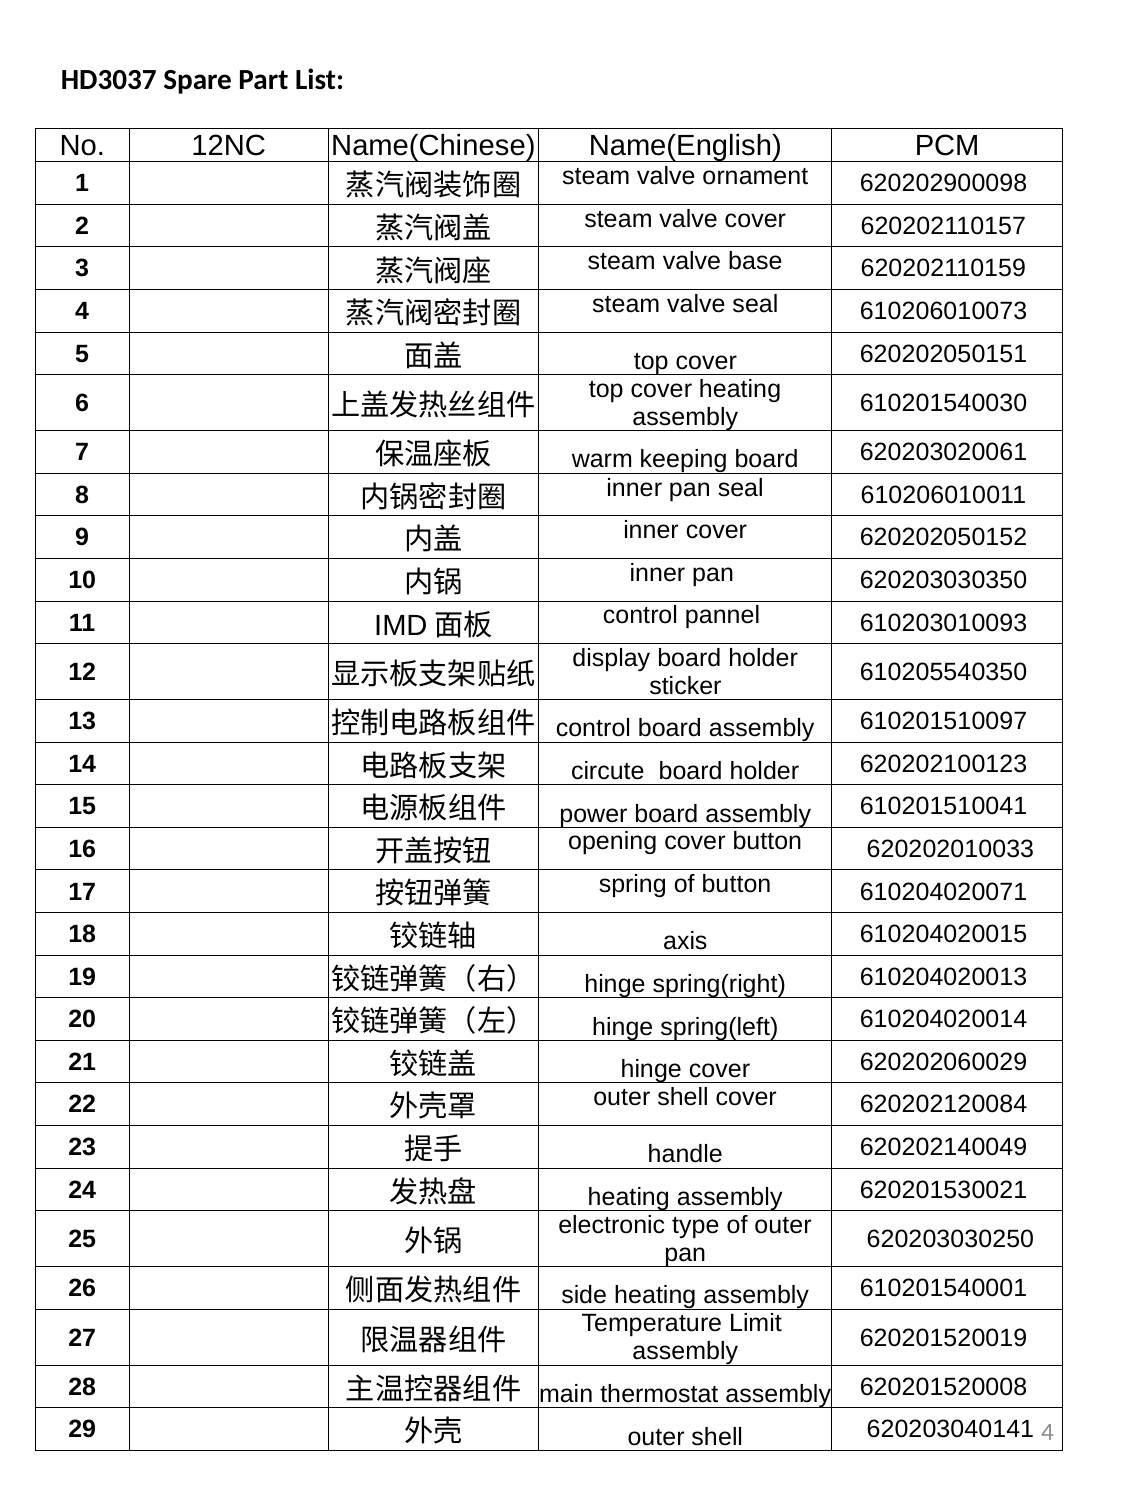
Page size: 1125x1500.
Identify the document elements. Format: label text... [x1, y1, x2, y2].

table_cell 610201510097 [832, 700, 1062, 742]
table_cell [130, 1408, 328, 1450]
table_cell 9 [36, 516, 129, 558]
table_cell 620202110159 [832, 247, 1062, 289]
table_cell 620202140049 [832, 1126, 1062, 1168]
table_cell 外锅 [329, 1211, 538, 1266]
table_cell 铰链轴 [329, 913, 538, 955]
table_cell [130, 516, 328, 558]
table_cell [130, 785, 328, 827]
table_cell 620203030350 [832, 559, 1062, 601]
table_cell 610203010093 [832, 602, 1062, 643]
table_cell [130, 828, 328, 869]
table_cell [130, 602, 328, 643]
table_cell 内锅密封圈 [329, 474, 538, 515]
table_cell hinge cover [539, 1041, 831, 1082]
table_cell [130, 644, 328, 699]
table_cell 20 [36, 998, 129, 1040]
text_box HD3037 Spare Part List: [46, 53, 1059, 118]
table_cell 620203040141 [832, 1408, 1062, 1450]
table_cell warm keeping board [539, 431, 831, 473]
table_cell 10 [36, 559, 129, 601]
table_cell 610204020071 [832, 870, 1062, 912]
table_cell 2 [36, 205, 129, 246]
table_cell [130, 1169, 328, 1210]
table_cell 21 [36, 1041, 129, 1082]
table_cell steam valve base [539, 247, 831, 289]
table_cell [130, 1041, 328, 1082]
table_cell 13 [36, 700, 129, 742]
table_cell [130, 375, 328, 430]
table_cell 18 [36, 913, 129, 955]
table_cell hinge spring(right) [539, 956, 831, 997]
table_cell opening cover button [539, 828, 831, 869]
table_cell 610204020015 [832, 913, 1062, 955]
table_header PCM [832, 129, 1062, 161]
table_cell 16 [36, 828, 129, 869]
table_cell 26 [36, 1267, 129, 1309]
table_cell 27 [36, 1310, 129, 1365]
table_cell steam valve cover [539, 205, 831, 246]
table_cell 620202050152 [832, 516, 1062, 558]
table_cell 面盖 [329, 333, 538, 374]
table_cell side heating assembly [539, 1267, 831, 1309]
table_cell 保温座板 [329, 431, 538, 473]
table_cell 电路板支架 [329, 743, 538, 784]
table_cell 铰链弹簧（右） [329, 956, 538, 997]
table_cell 620202120084 [832, 1083, 1062, 1125]
table_cell handle [539, 1126, 831, 1168]
table_cell top cover heating assembly [539, 375, 831, 430]
table_cell [130, 1267, 328, 1309]
table_cell 蒸汽阀密封圈 [329, 290, 538, 332]
table_cell 主温控器组件 [329, 1366, 538, 1407]
table_cell 限温器组件 [329, 1310, 538, 1365]
table_cell display board holder sticker [539, 644, 831, 699]
table_cell 610201540030 [832, 375, 1062, 430]
table_cell inner cover [539, 516, 831, 558]
table_cell inner pan seal [539, 474, 831, 515]
table_cell [130, 333, 328, 374]
table_cell [130, 998, 328, 1040]
table_cell 17 [36, 870, 129, 912]
table_cell [130, 247, 328, 289]
table_cell [130, 1083, 328, 1125]
table_cell 15 [36, 785, 129, 827]
table_cell top cover [539, 333, 831, 374]
table_cell heating assembly [539, 1169, 831, 1210]
table_cell 铰链盖 [329, 1041, 538, 1082]
table_cell control pannel [539, 602, 831, 643]
table_cell 24 [36, 1169, 129, 1210]
table_cell 610201510041 [832, 785, 1062, 827]
table_cell 28 [36, 1366, 129, 1407]
table_cell 620202110157 [832, 205, 1062, 246]
table_cell [130, 1366, 328, 1407]
table_cell hinge spring(left) [539, 998, 831, 1040]
table_cell 6 [36, 375, 129, 430]
table_cell main thermostat assembly [539, 1366, 831, 1407]
table_cell 620201530021 [832, 1169, 1062, 1210]
table_cell steam valve seal [539, 290, 831, 332]
table_cell inner pan [539, 559, 831, 601]
table_header No. [36, 129, 129, 161]
table_cell axis [539, 913, 831, 955]
table_cell 620202050151 [832, 333, 1062, 374]
table_header 12NC [130, 129, 328, 161]
table_cell 电源板组件 [329, 785, 538, 827]
table_cell circute board holder [539, 743, 831, 784]
table_cell 蒸汽阀盖 [329, 205, 538, 246]
table_cell 显示板支架贴纸 [329, 644, 538, 699]
table_cell 蒸汽阀座 [329, 247, 538, 289]
table_cell 620201520019 [832, 1310, 1062, 1365]
table_cell IMD面板 [329, 602, 538, 643]
table_cell Temperature Limit assembly [539, 1310, 831, 1365]
table_cell 25 [36, 1211, 129, 1266]
table_cell 620201520008 [832, 1366, 1062, 1407]
table_cell [130, 474, 328, 515]
table_cell 620202900098 [832, 162, 1062, 204]
table_cell [130, 870, 328, 912]
table_cell [130, 743, 328, 784]
table_cell [130, 1126, 328, 1168]
table_cell outer shell cover [539, 1083, 831, 1125]
table_cell 610206010073 [832, 290, 1062, 332]
table_cell 内锅 [329, 559, 538, 601]
table_cell 29 [36, 1408, 129, 1450]
table_cell 外壳罩 [329, 1083, 538, 1125]
table_cell 22 [36, 1083, 129, 1125]
table_cell 19 [36, 956, 129, 997]
table_cell 内盖 [329, 516, 538, 558]
table_cell control board assembly [539, 700, 831, 742]
table_cell 610204020014 [832, 998, 1062, 1040]
table_cell steam valve ornament [539, 162, 831, 204]
table_header Name(English) [539, 129, 831, 161]
table_cell 14 [36, 743, 129, 784]
table_cell power board assembly [539, 785, 831, 827]
table_cell outer shell [539, 1408, 831, 1450]
table_cell 提手 [329, 1126, 538, 1168]
table_cell electronic type of outer pan [539, 1211, 831, 1266]
table_cell [130, 431, 328, 473]
table_cell 开盖按钮 [329, 828, 538, 869]
table_cell 4 [36, 290, 129, 332]
table_cell [130, 700, 328, 742]
table_cell 620203030250 [832, 1211, 1062, 1266]
table_cell 620202060029 [832, 1041, 1062, 1082]
table_cell 610205540350 [832, 644, 1062, 699]
table_cell 按钮弹簧 [329, 870, 538, 912]
table_cell spring of button [539, 870, 831, 912]
table_cell [130, 913, 328, 955]
table_cell 8 [36, 474, 129, 515]
table_cell [130, 290, 328, 332]
table_cell 3 [36, 247, 129, 289]
table_cell 610204020013 [832, 956, 1062, 997]
table_cell 11 [36, 602, 129, 643]
table_cell 上盖发热丝组件 [329, 375, 538, 430]
table_cell 7 [36, 431, 129, 473]
table_cell [130, 956, 328, 997]
table_cell 蒸汽阀装饰圈 [329, 162, 538, 204]
table_cell 控制电路板组件 [329, 700, 538, 742]
table_cell [130, 162, 328, 204]
table_cell [130, 1310, 328, 1365]
table_cell 620202010033 [832, 828, 1062, 869]
table_cell 620203020061 [832, 431, 1062, 473]
table_cell 外壳 [329, 1408, 538, 1450]
table_cell 1 [36, 162, 129, 204]
table_cell [130, 205, 328, 246]
table_cell 发热盘 [329, 1169, 538, 1210]
table_cell 侧面发热组件 [329, 1267, 538, 1309]
table_cell 610201540001 [832, 1267, 1062, 1309]
table_cell 铰链弹簧（左） [329, 998, 538, 1040]
table_cell 23 [36, 1126, 129, 1168]
table_cell 620202100123 [832, 743, 1062, 784]
table_cell [130, 559, 328, 601]
slide_number 4 [806, 1390, 1069, 1471]
table_header Name(Chinese) [329, 129, 538, 161]
table_cell 5 [36, 333, 129, 374]
table_cell 12 [36, 644, 129, 699]
table_cell [130, 1211, 328, 1266]
table_cell 610206010011 [832, 474, 1062, 515]
